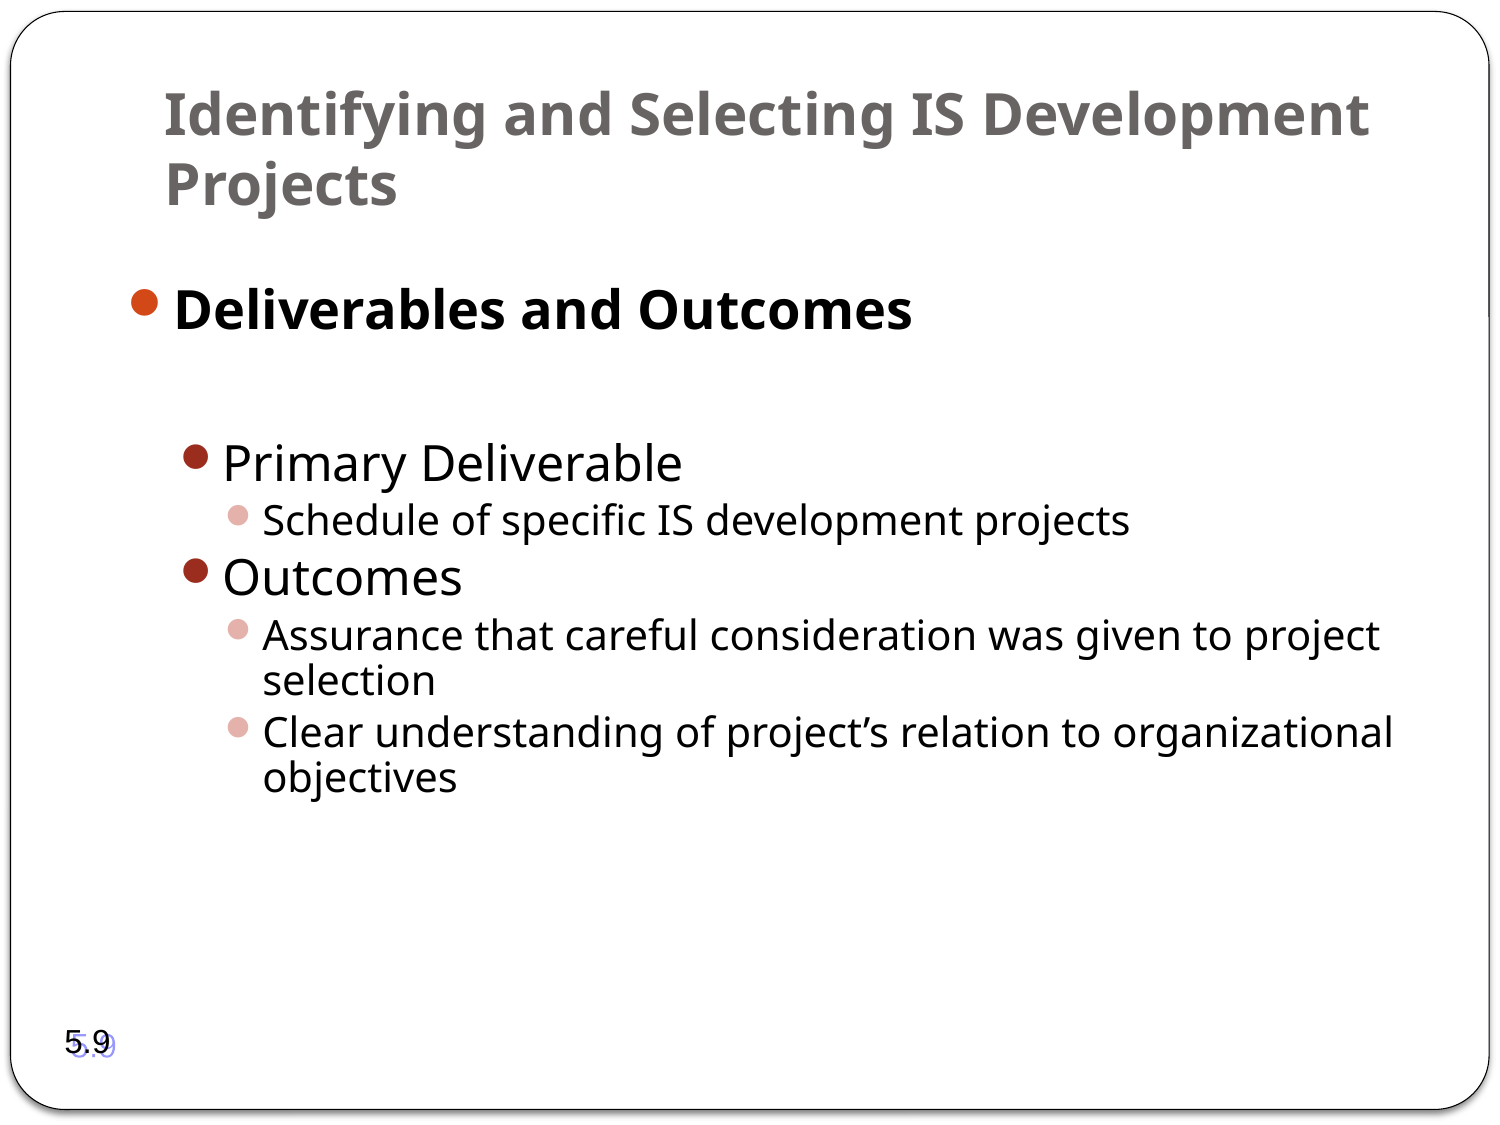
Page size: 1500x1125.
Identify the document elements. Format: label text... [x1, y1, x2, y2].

list Deliverables and Outcomes Primary Deliverable Schedule of specific IS development projects Outcomes Assurance that careful consideration was given to project selection Clear understanding of project’s relation to organizational objectives [112, 275, 1450, 950]
text_box 5.9 [37, 1012, 138, 1107]
title Identifying and Selecting IS Development Projects [150, 45, 1425, 233]
